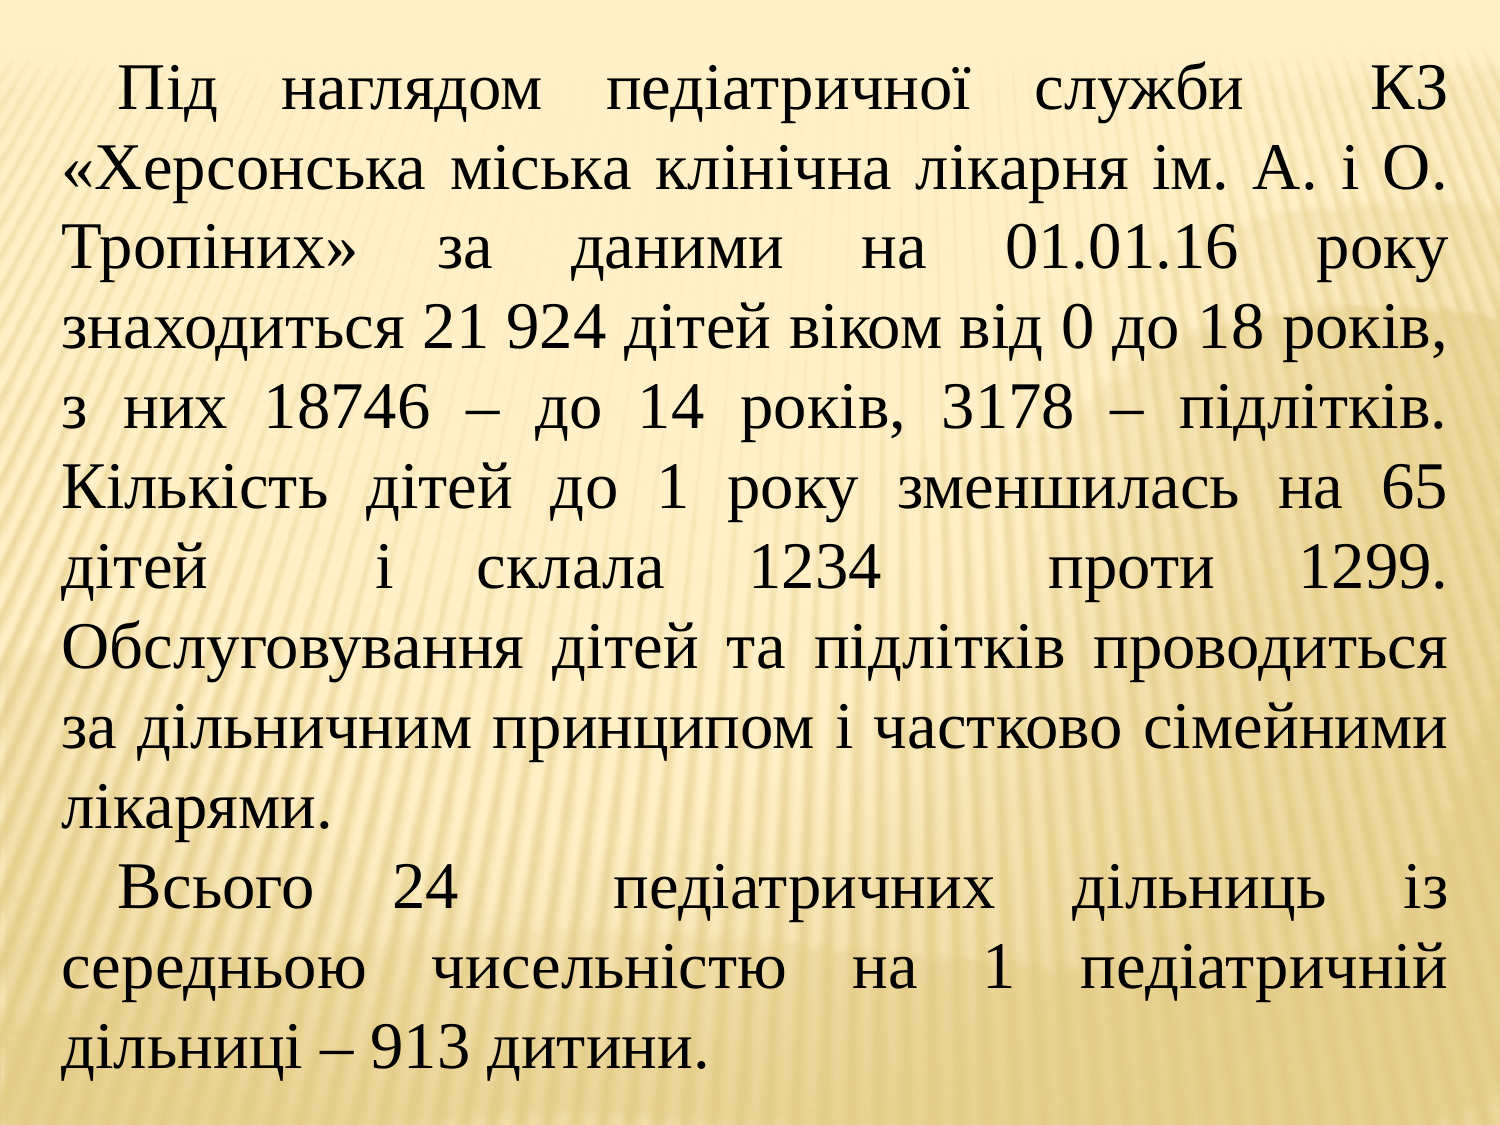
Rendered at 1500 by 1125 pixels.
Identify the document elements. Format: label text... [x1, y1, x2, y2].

text_box Під наглядом педіатричної служби КЗ «Херсонська міська клінічна лікарня ім. А. і О. Тропіних» за даними на 01.01.16 року знаходиться 21 924 дітей віком від 0 до 18 років, з них 18746 – до 14 років, 3178 – підлітків. Кількість дітей до 1 року зменшилась на 65 дітей і склала 1234 проти 1299. Обслуговування дітей та підлітків проводиться за дільничним принципом і частково сімейними лікарями. Всього 24 педіатричних дільниць із середньою чисельністю на 1 педіатричній дільниці – 913 дитини. [46, 35, 1465, 1090]
